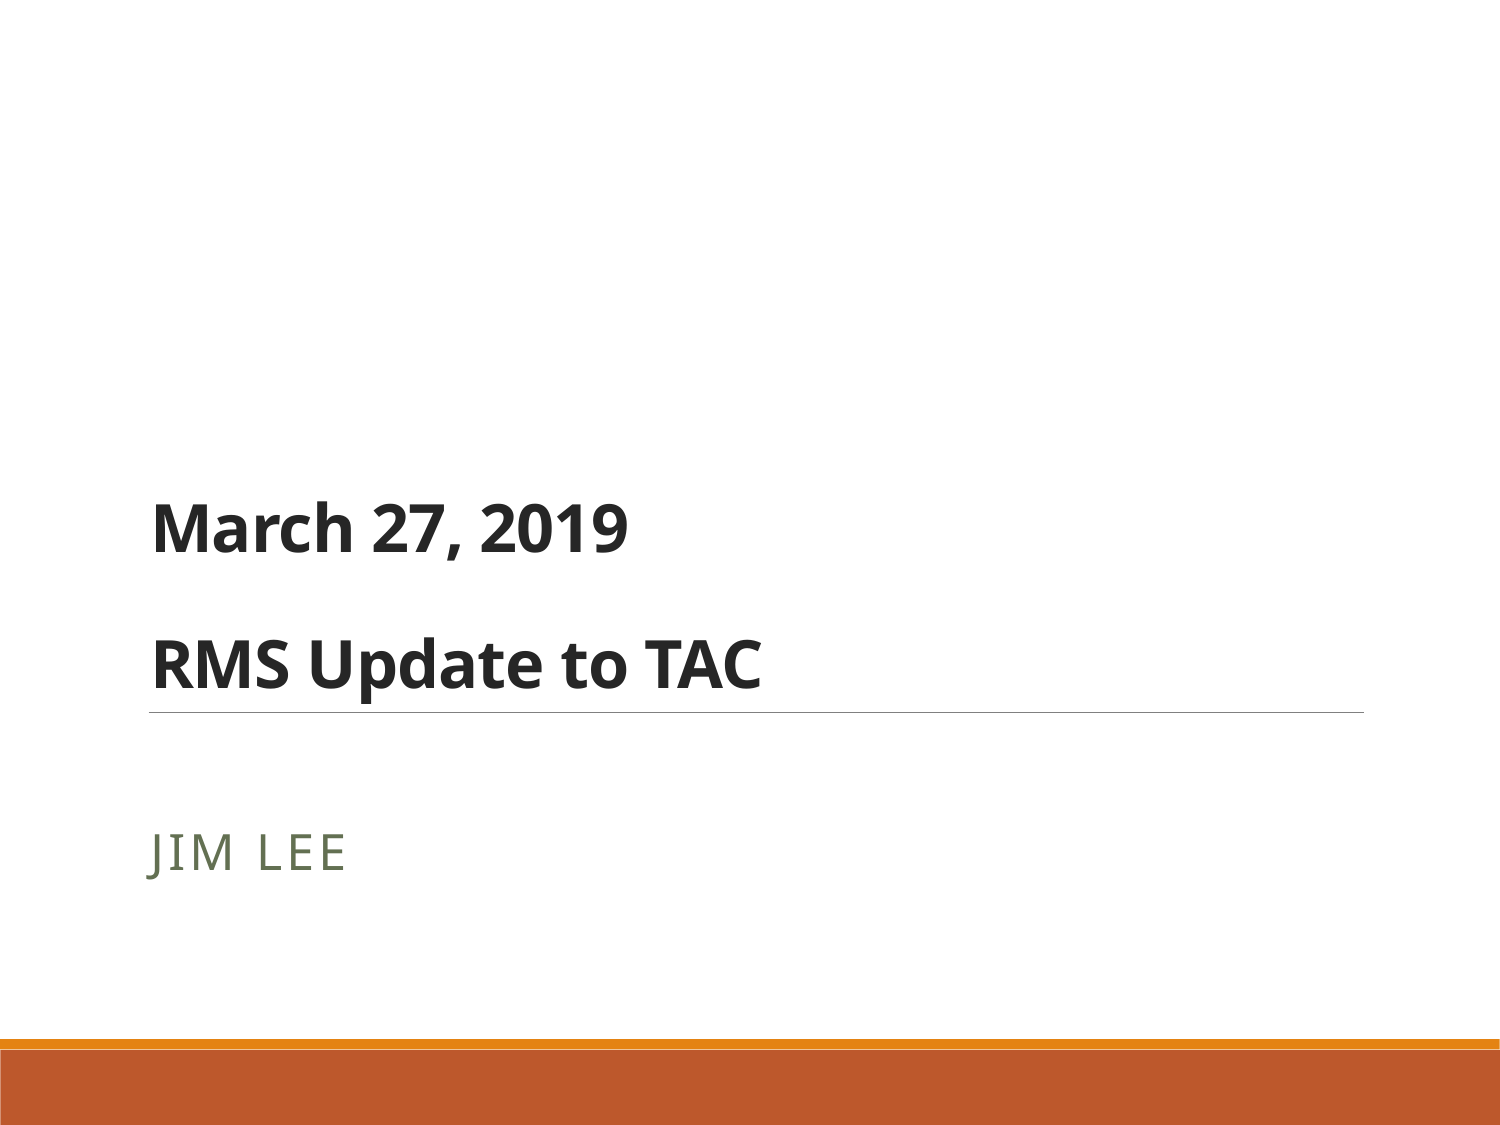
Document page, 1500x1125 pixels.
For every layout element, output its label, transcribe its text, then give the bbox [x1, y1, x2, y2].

title March 27, 2019 RMS Update to TAC [135, 124, 1373, 710]
subtitle Jim Lee [135, 730, 1373, 919]
